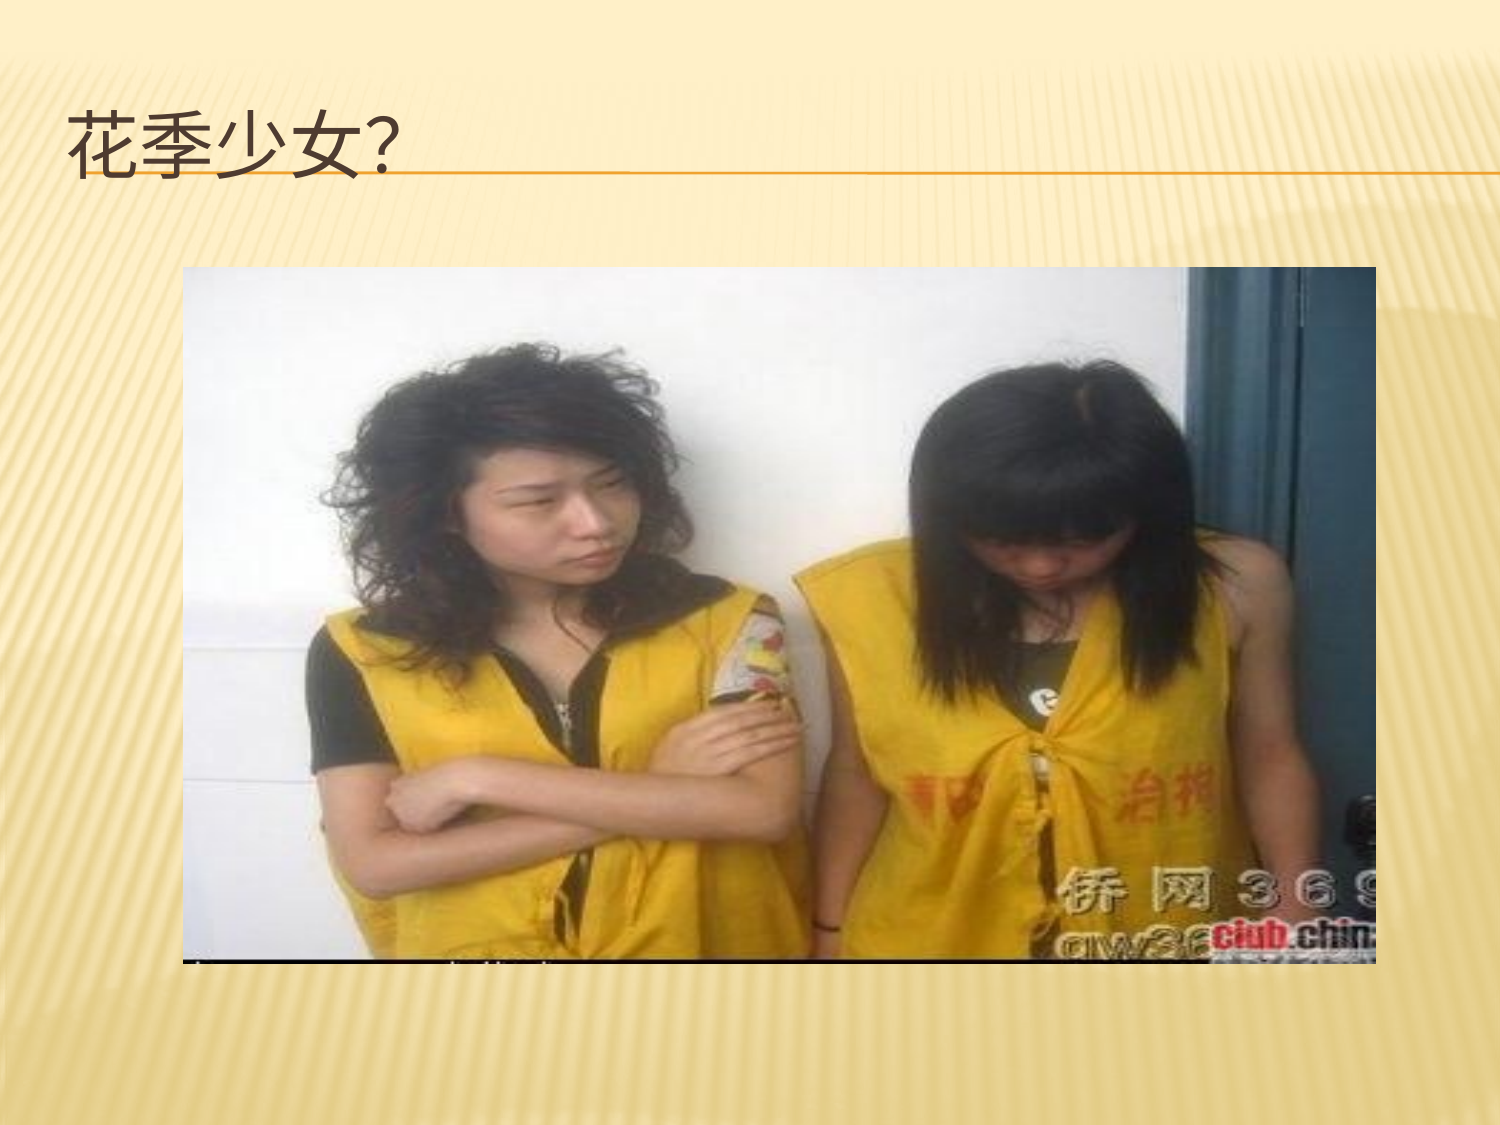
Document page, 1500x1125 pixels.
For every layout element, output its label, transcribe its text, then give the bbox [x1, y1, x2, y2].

title 花季少女？ [50, 75, 1475, 213]
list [182, 266, 1377, 965]
